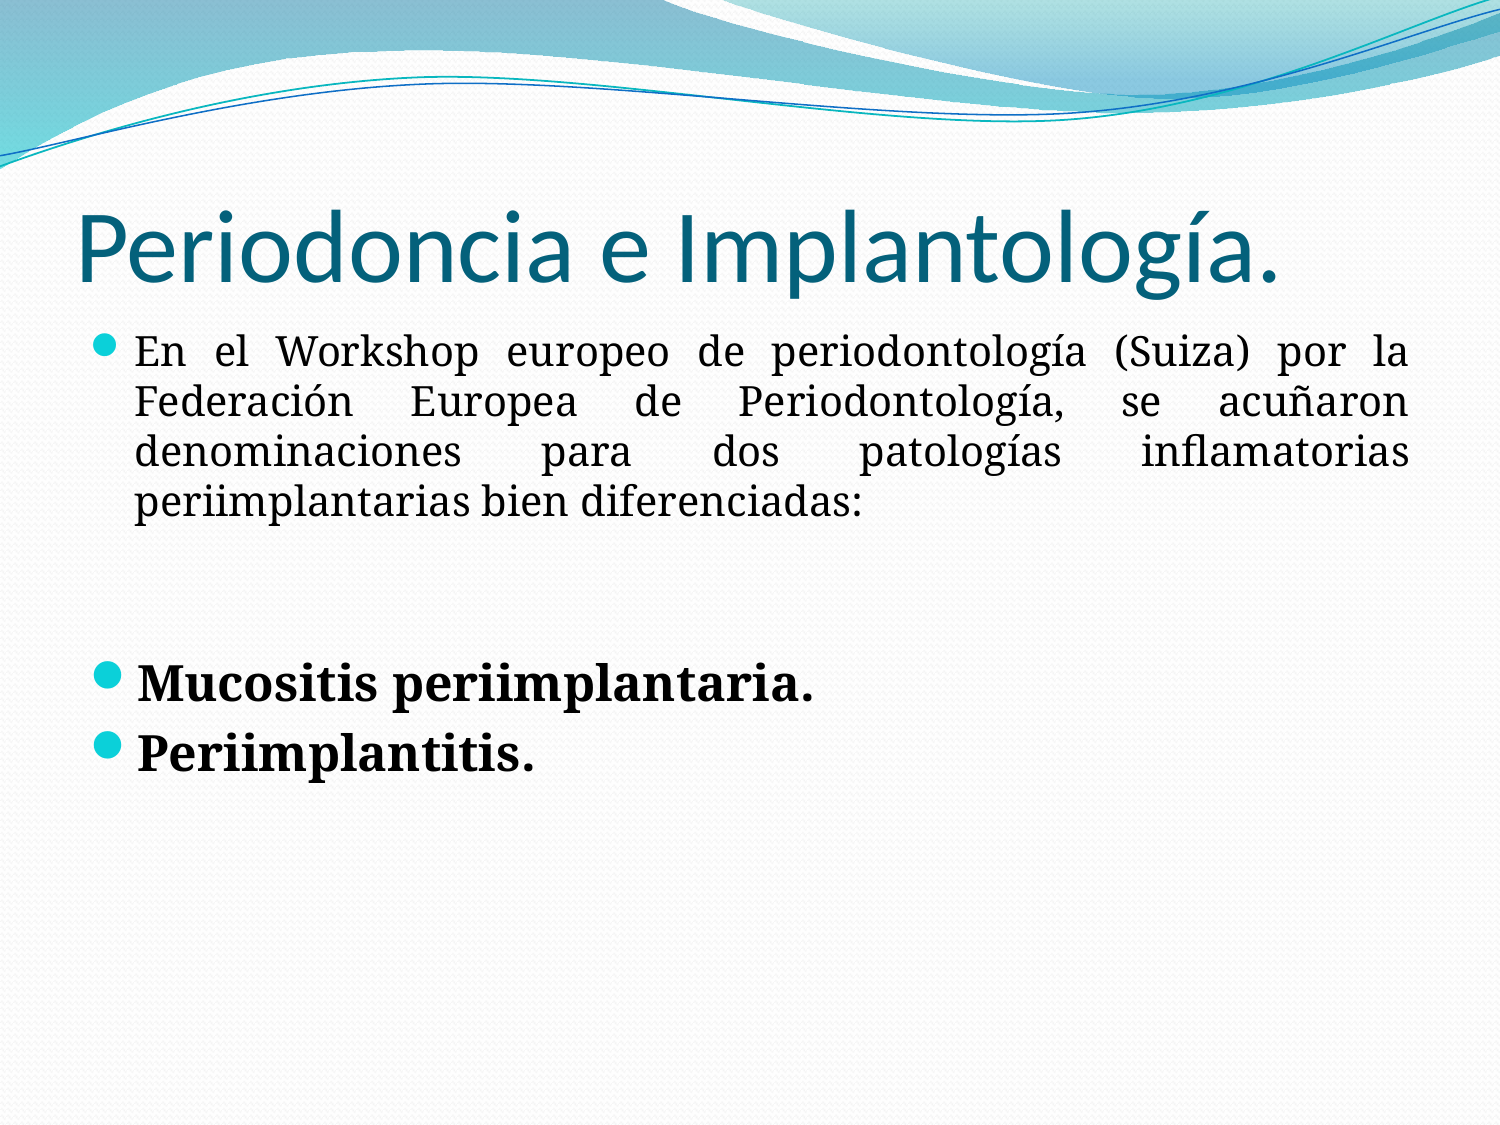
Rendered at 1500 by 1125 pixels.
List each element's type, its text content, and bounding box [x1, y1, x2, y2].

list En el Workshop europeo de periodontología (Suiza) por la Federación Europea de Periodontología, se acuñaron denominaciones para dos patologías inflamatorias periimplantarias bien diferenciadas: Mucositis periimplantaria. Periimplantitis. [75, 317, 1425, 1038]
title Periodoncia e Implantología. [75, 115, 1425, 303]
